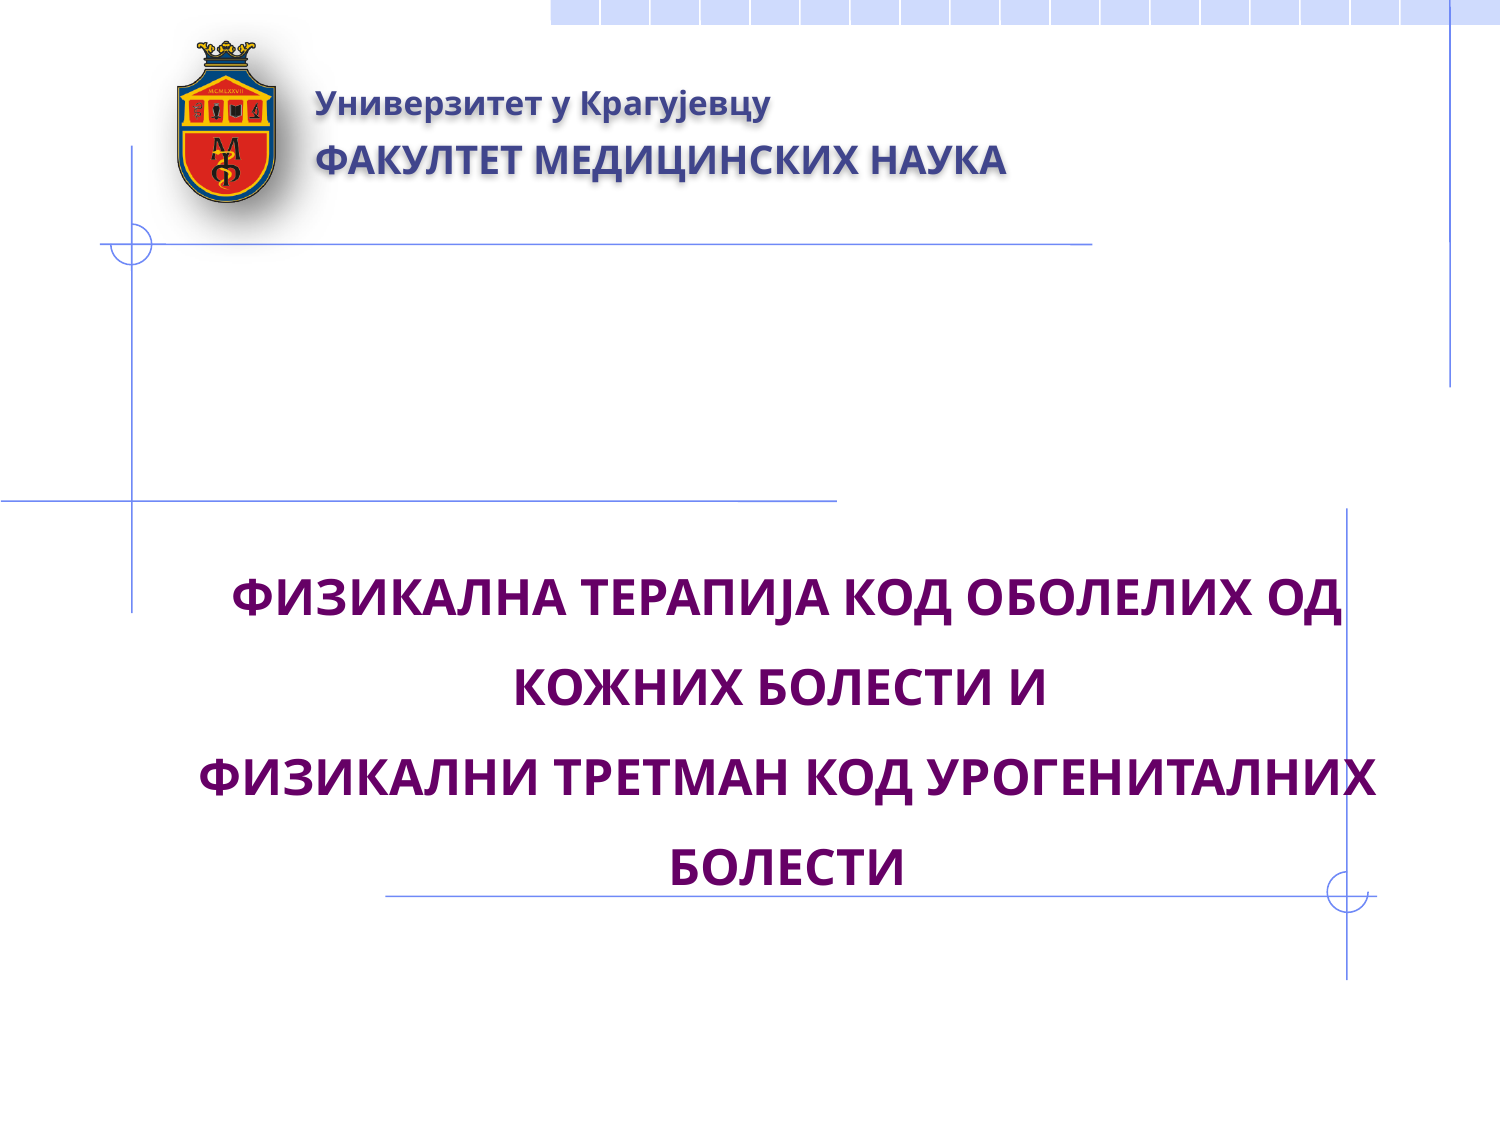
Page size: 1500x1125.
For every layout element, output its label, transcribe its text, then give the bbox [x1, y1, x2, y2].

picture [162, 36, 288, 207]
text_box Универзитет у Крaгујевцу ФАКУЛТЕТ МЕДИЦИНСКИХ НАУКА [304, 74, 1328, 190]
title ФИЗИКАЛНА ТЕРАПИЈА КОД ОБОЛЕЛИХ ОД КОЖНИХ БОЛЕСТИ И ФИЗИКАЛНИ ТРЕТМАН КОД УРОГЕНИТАЛНИХ БОЛЕСТИ [149, 774, 1426, 963]
